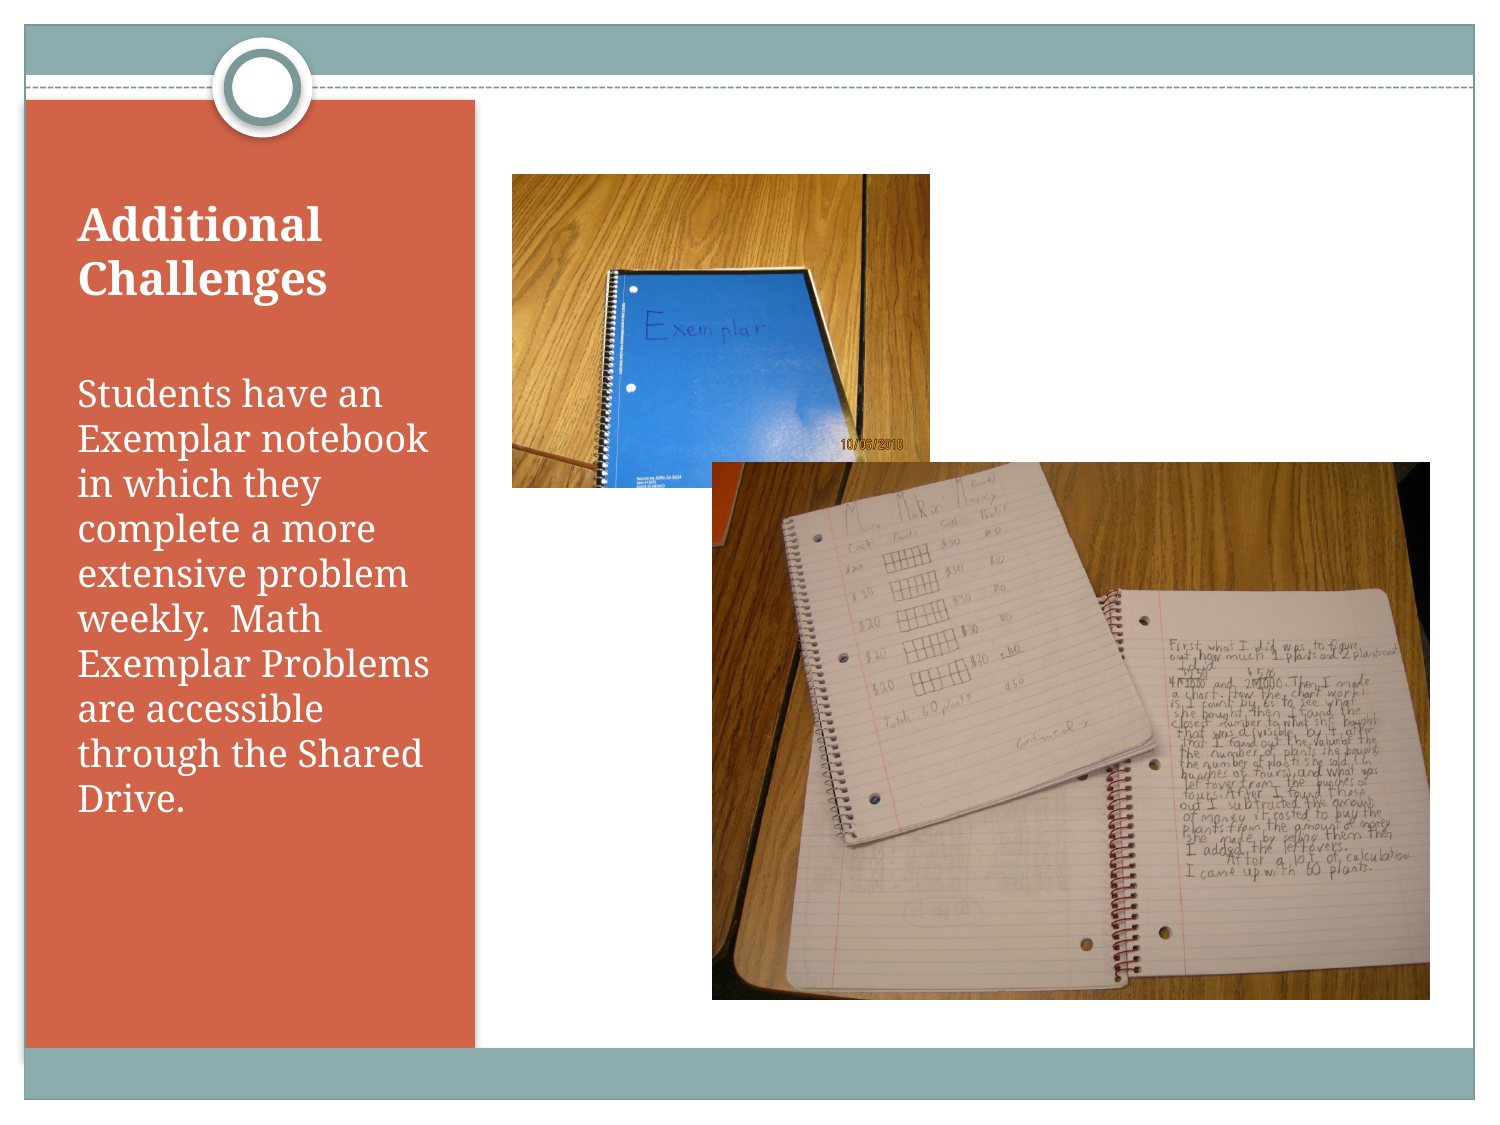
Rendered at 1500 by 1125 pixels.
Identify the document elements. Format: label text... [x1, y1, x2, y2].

title Additional Challenges [62, 149, 450, 313]
picture [712, 462, 1430, 1001]
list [512, 174, 930, 488]
list Students have an Exemplar notebook in which they complete a more extensive problem weekly. Math Exemplar Problems are accessible through the Shared Drive. [62, 362, 450, 950]
